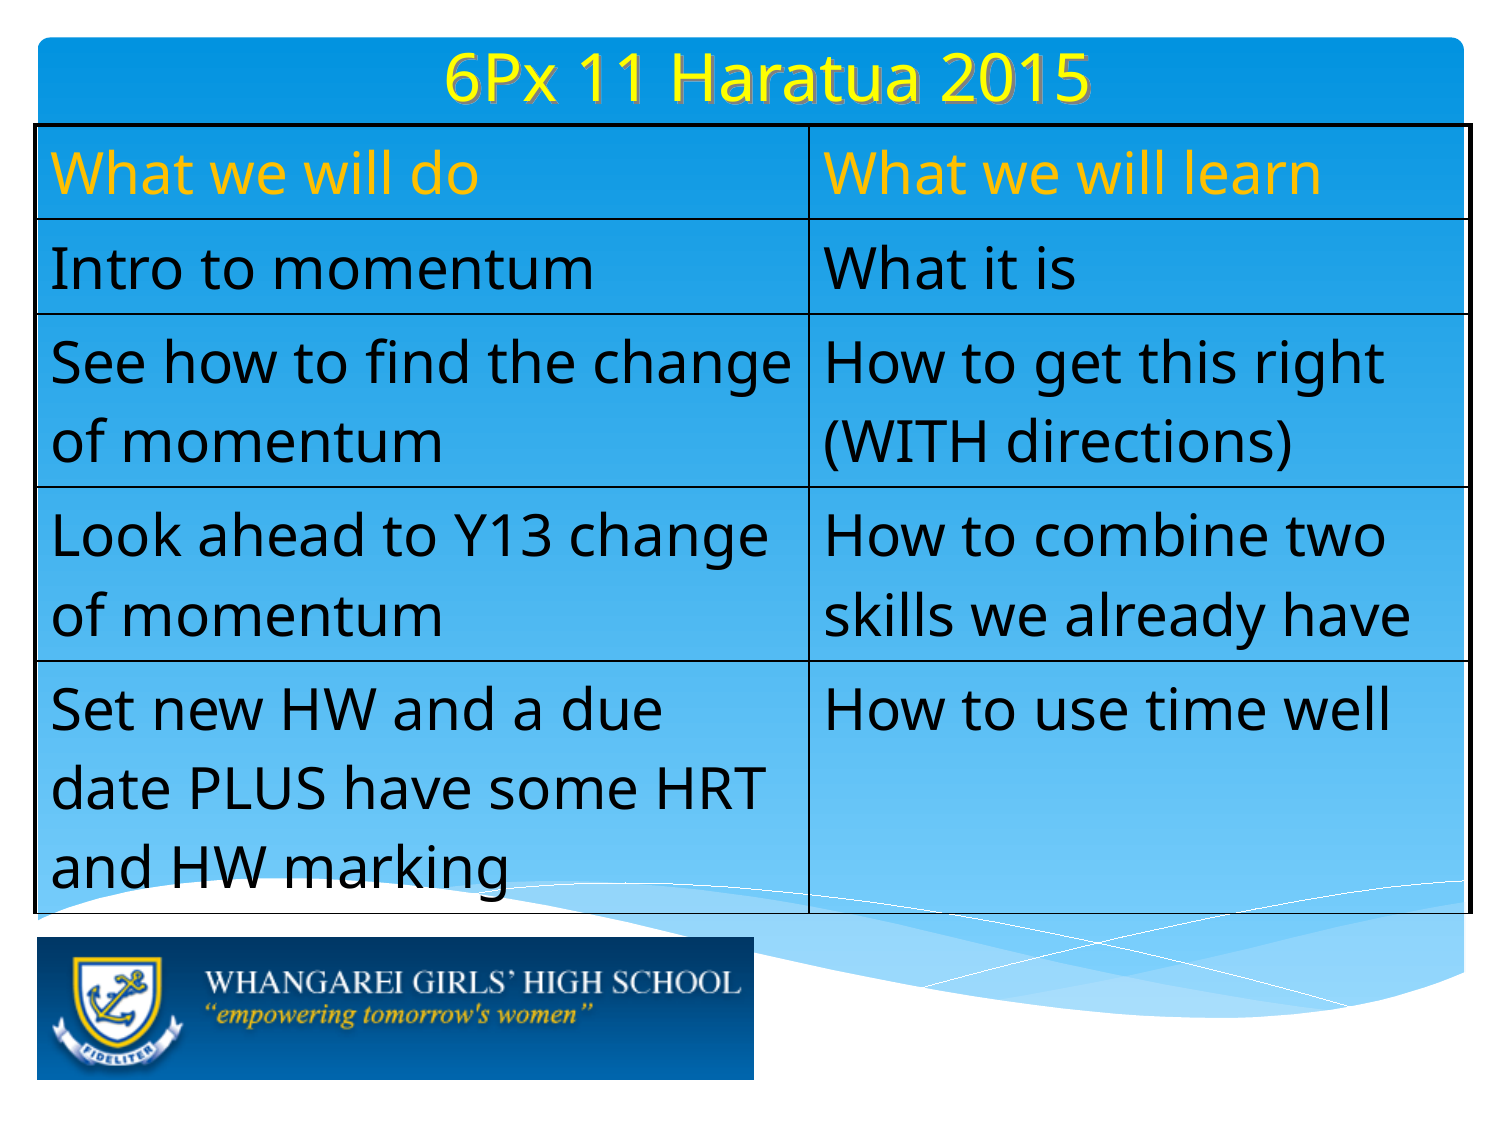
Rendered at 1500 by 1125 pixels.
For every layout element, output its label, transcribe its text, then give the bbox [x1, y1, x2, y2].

text_box 6Px 11 Haratua 2015 [162, 24, 1375, 123]
table_cell How to get this right (WITH directions) [810, 315, 1468, 486]
table_header What we will do [37, 127, 808, 218]
table_cell See how to find the change of momentum [37, 315, 808, 486]
table_header What we will learn [810, 127, 1468, 218]
table_cell Intro to momentum [37, 220, 808, 313]
table_cell Look ahead to Y13 change of momentum [37, 488, 808, 660]
picture [37, 937, 754, 1080]
table_cell How to use time well [810, 662, 1468, 913]
table_cell Set new HW and a due date PLUS have some HRT and HW marking [37, 662, 808, 913]
table_cell How to combine two skills we already have [810, 488, 1468, 660]
table_cell What it is [810, 220, 1468, 313]
